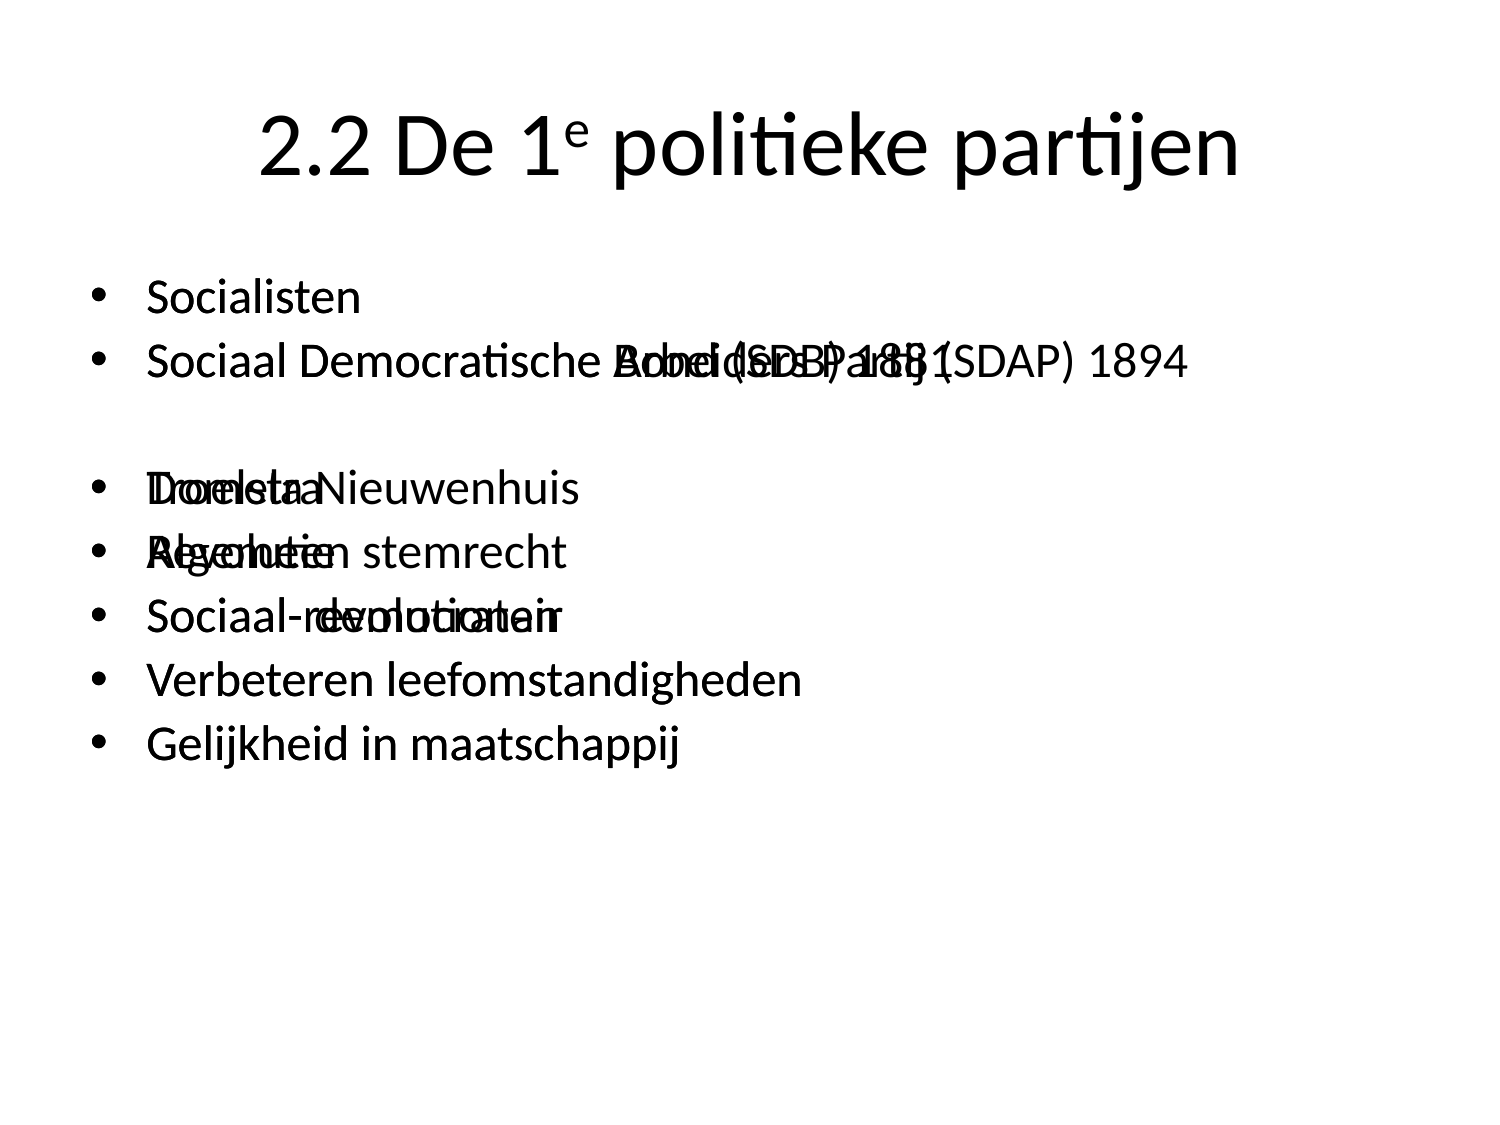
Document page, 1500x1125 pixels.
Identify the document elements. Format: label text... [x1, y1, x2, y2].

list Socialisten Sociaal Democratische Arbeiders Partij (SDAP) 1894 Troelstra Algemeen stemrecht Sociaal- democraten Verbeteren leefomstandigheden Gelijkheid in maatschappij [75, 262, 1425, 1005]
title 2.2 De 1e politieke partijen [75, 45, 1425, 233]
